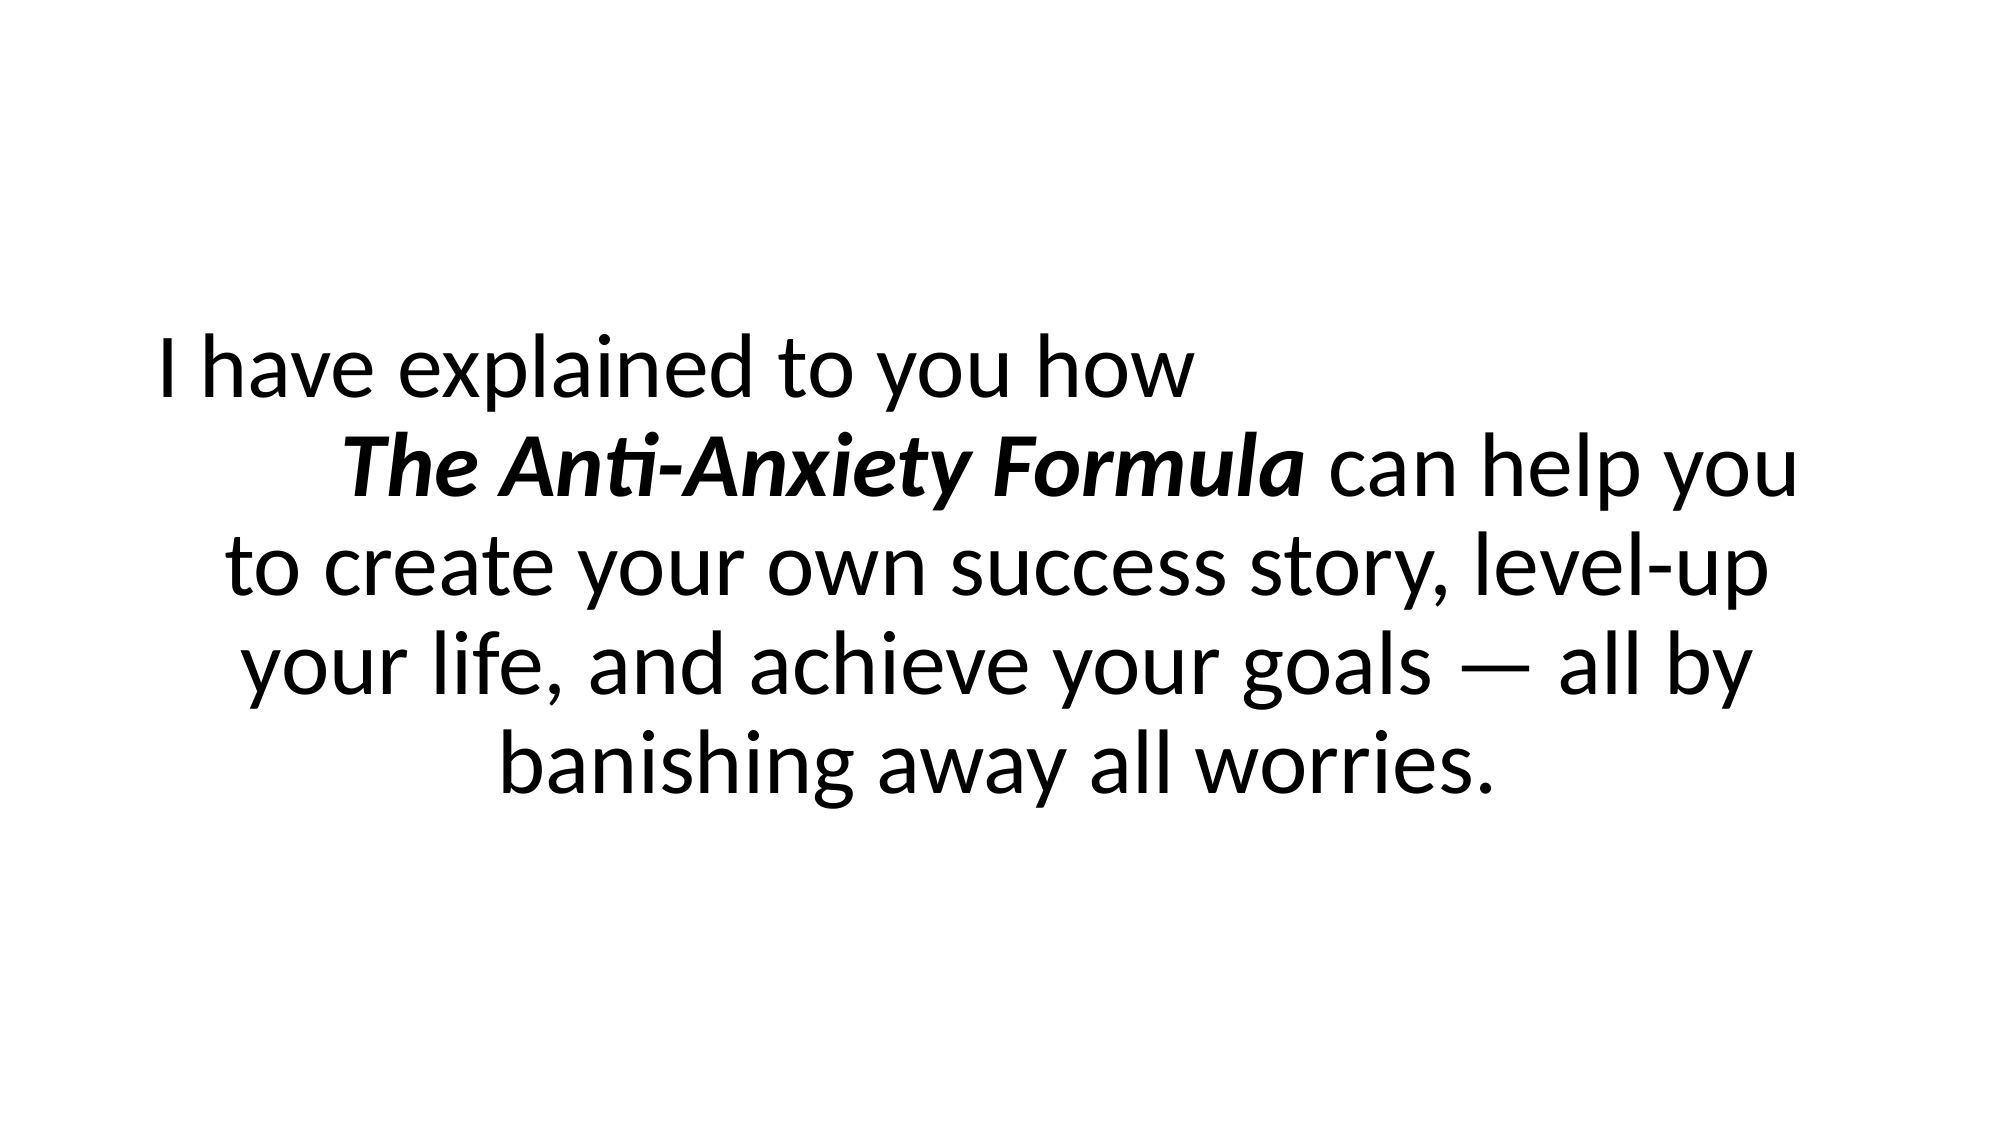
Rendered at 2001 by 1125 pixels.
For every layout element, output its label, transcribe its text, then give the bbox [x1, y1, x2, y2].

list I have explained to you how The Anti-Anxiety Formula can help you to create your own success story, level-up your life, and achieve your goals — all by banishing away all worries. [135, 310, 1861, 794]
